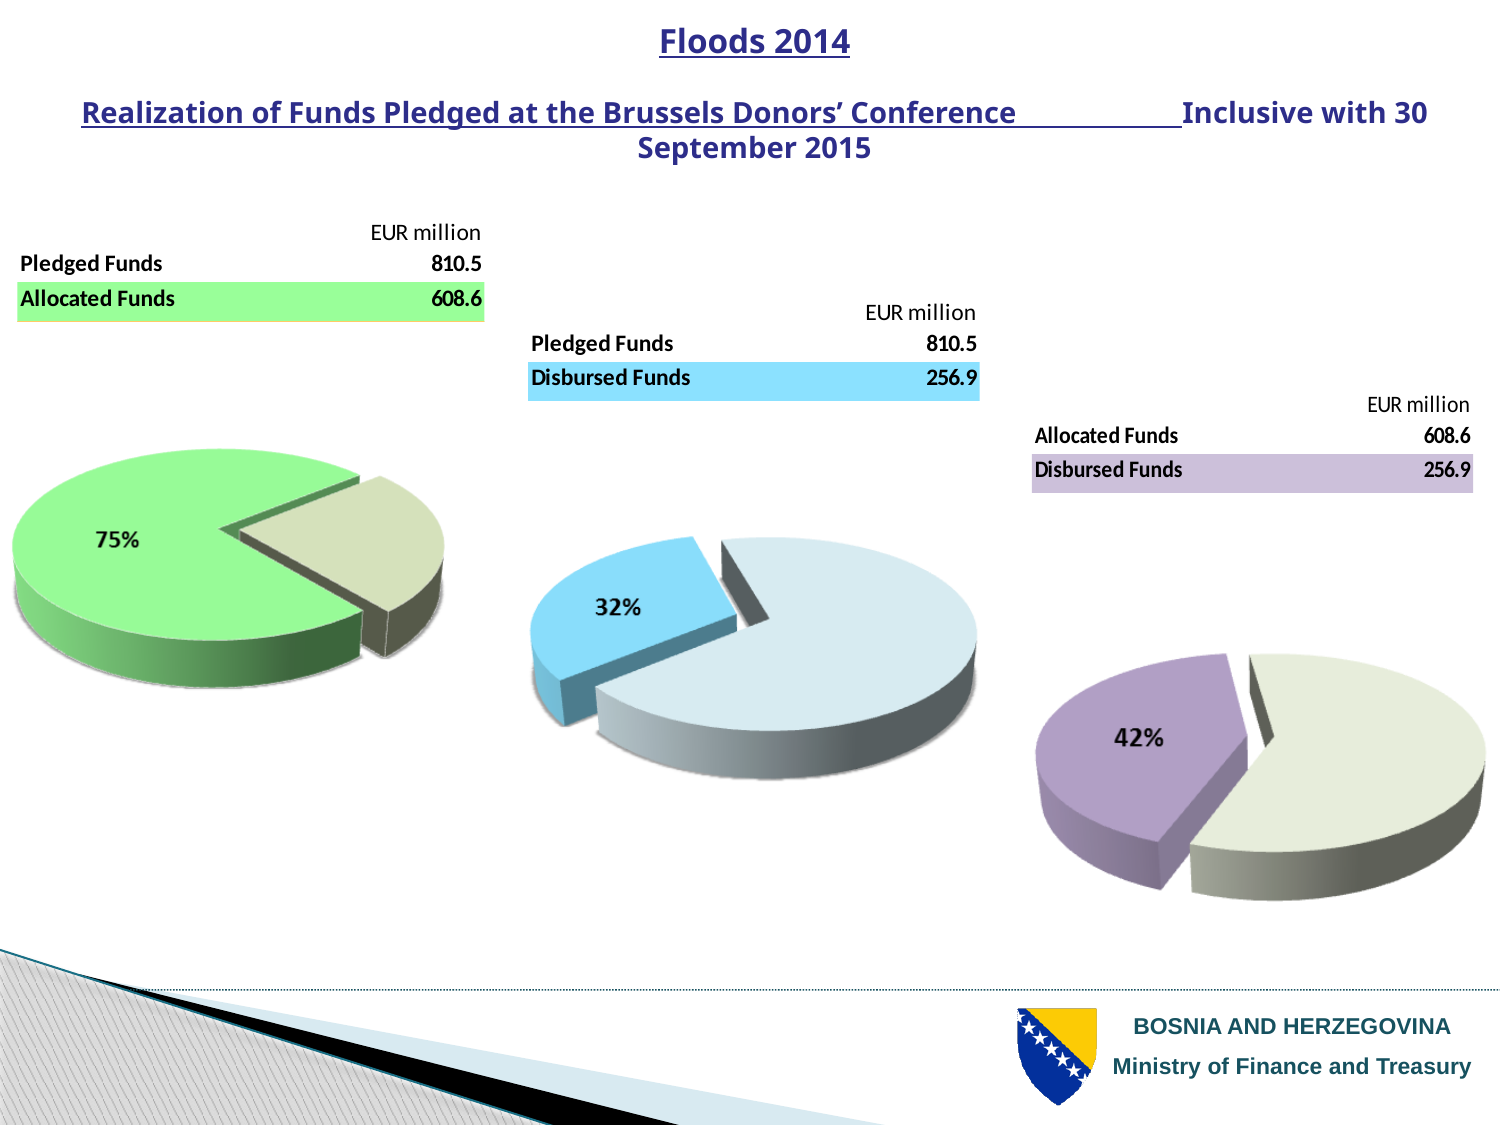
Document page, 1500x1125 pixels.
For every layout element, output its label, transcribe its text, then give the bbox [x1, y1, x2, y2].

text_box BOSNIA AND HERZEGOVINA Ministry of Finance and Treasury [1096, 1004, 1489, 1125]
picture [526, 299, 982, 403]
picture [1030, 391, 1475, 495]
picture [1030, 628, 1489, 946]
picture [1017, 1008, 1098, 1106]
picture [0, 391, 467, 728]
text_box Floods 2014 Realization of Funds Pledged at the Brussels Donors’ Conference Inclusive with 30 September 2015 [43, 12, 1467, 172]
picture [506, 494, 998, 808]
picture [15, 219, 487, 324]
